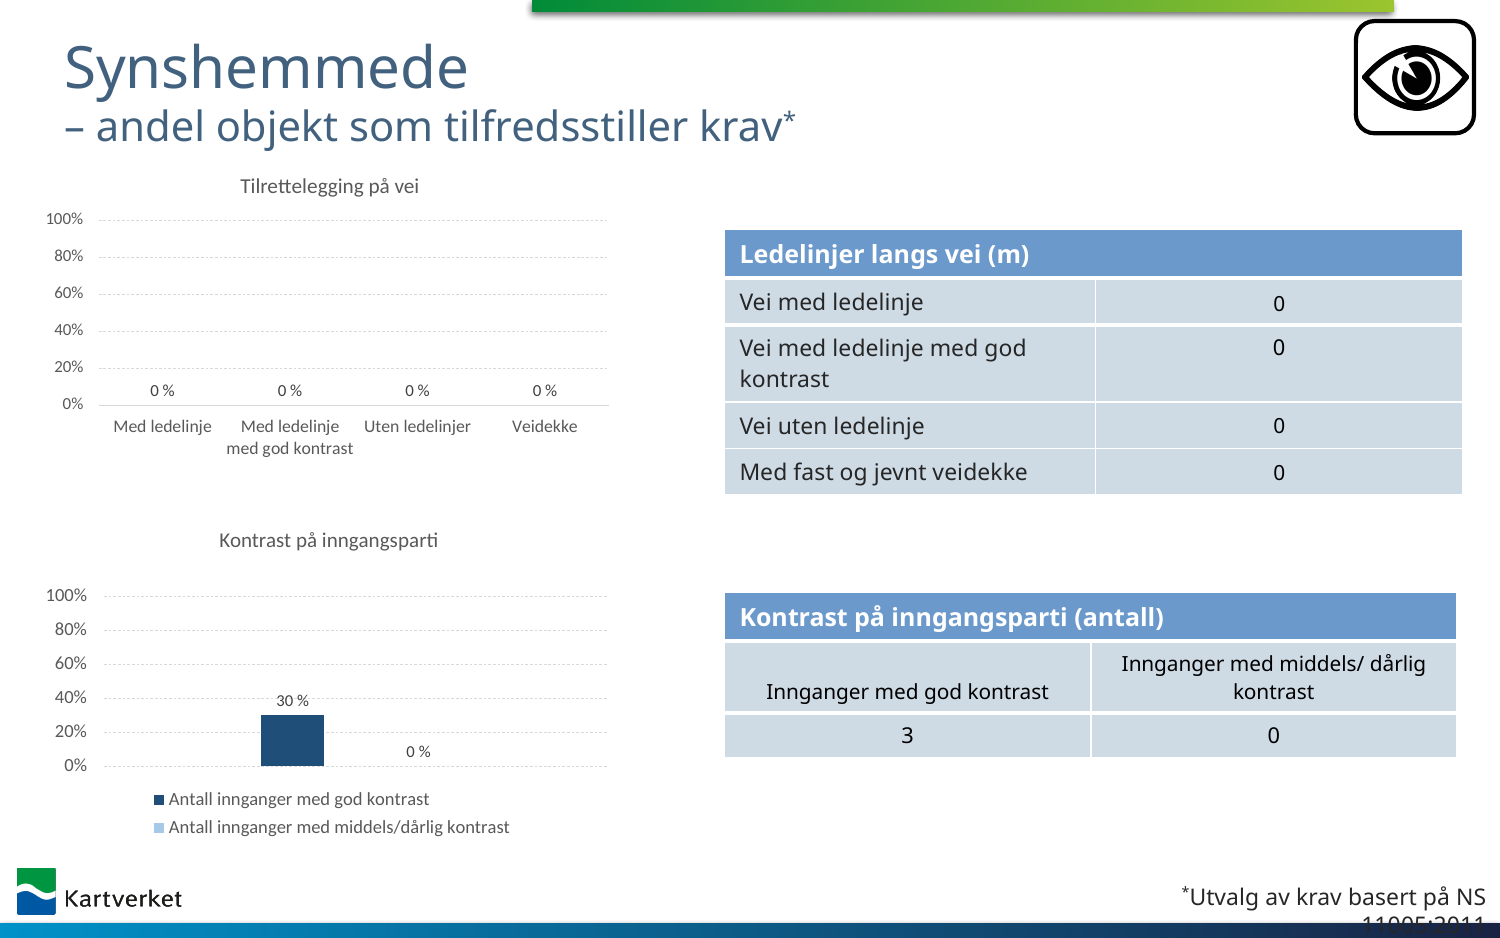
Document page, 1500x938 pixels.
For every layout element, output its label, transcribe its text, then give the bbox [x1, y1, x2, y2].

picture [41, 520, 617, 846]
table_cell Vei med ledelinje med god kontrast [725, 327, 1095, 401]
text_box Synshemmede – andel objekt som tilfredsstiller krav* [49, 24, 1431, 158]
text_box *Utvalg av krav basert på NS 11005:2011 [1068, 873, 1500, 938]
table_cell 3 [725, 715, 1090, 757]
table_cell 0 [1092, 715, 1456, 757]
table_header Ledelinjer langs vei (m) [725, 230, 1462, 276]
table_cell Vei uten ledelinje [725, 403, 1095, 448]
table_cell Innganger med god kontrast [725, 643, 1090, 711]
table_cell 0 [1096, 327, 1462, 401]
table_cell Med fast og jevnt veidekke [725, 449, 1095, 494]
picture [41, 166, 619, 492]
table_cell 0 [1096, 280, 1462, 323]
table_cell 0 [1096, 403, 1462, 448]
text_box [1355, 20, 1475, 134]
table_header Kontrast på inngangsparti (antall) [725, 593, 1456, 639]
table_cell 0 [1096, 449, 1462, 494]
table_cell Vei med ledelinje [725, 280, 1095, 323]
table_cell Innganger med middels/ dårlig kontrast [1092, 643, 1456, 711]
